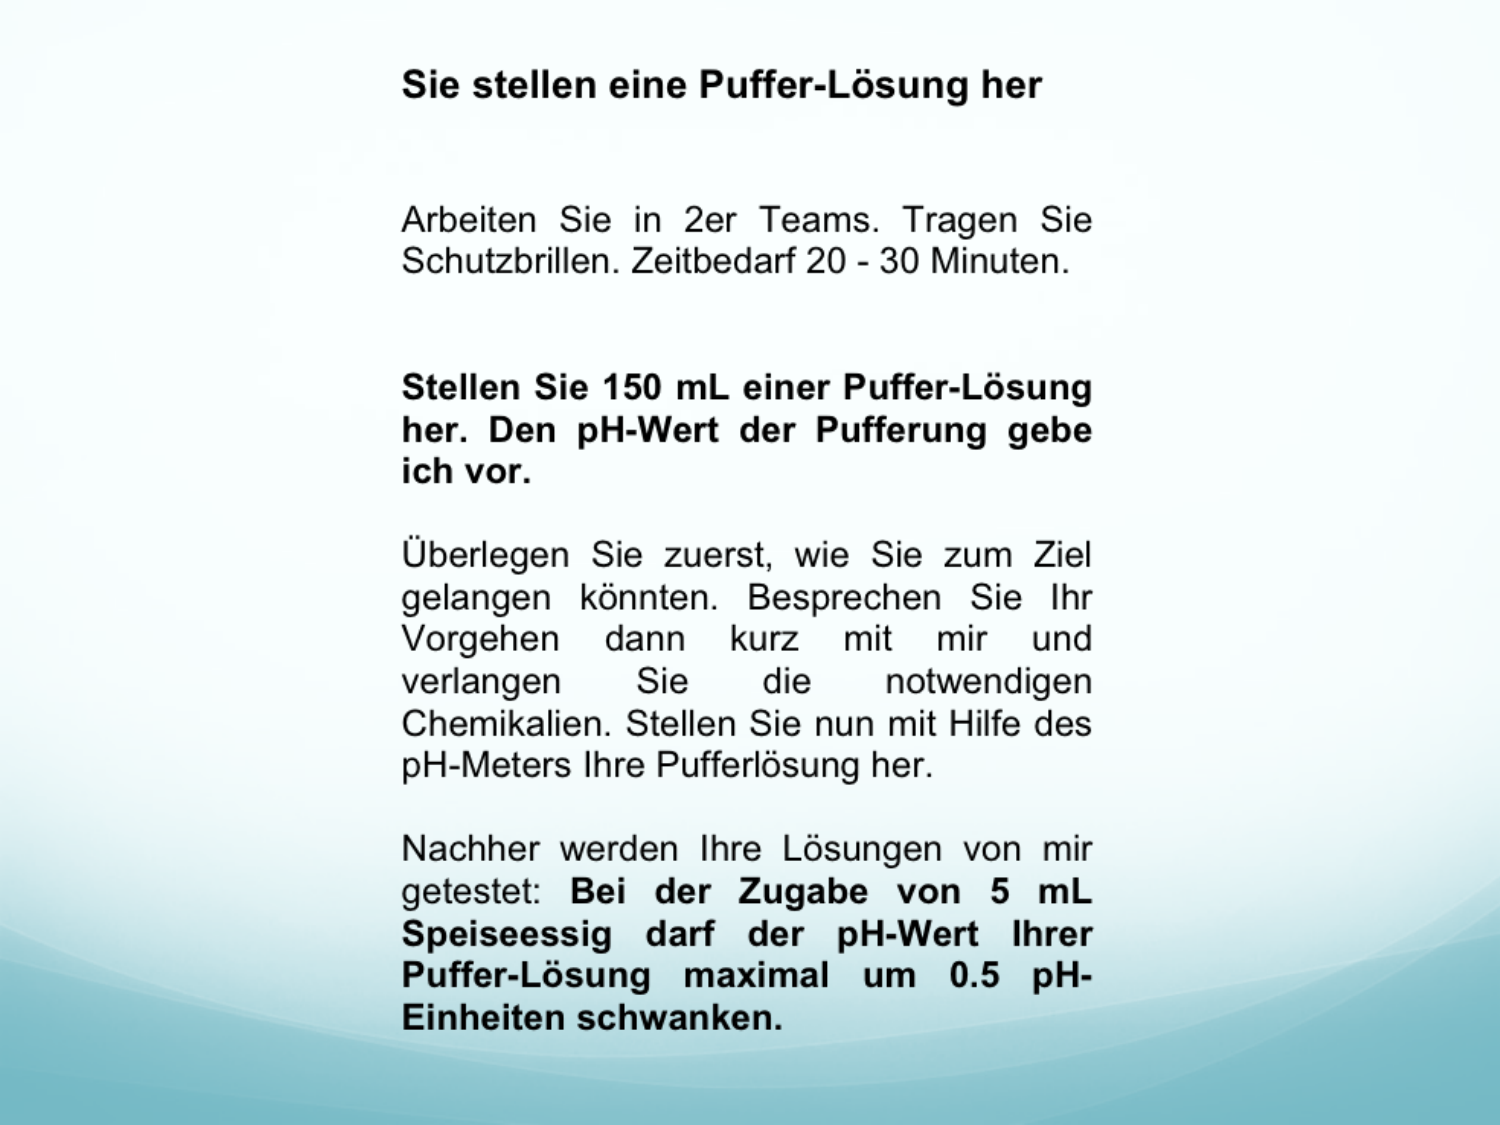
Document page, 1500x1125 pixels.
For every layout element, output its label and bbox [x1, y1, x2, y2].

picture [385, 50, 1131, 1046]
